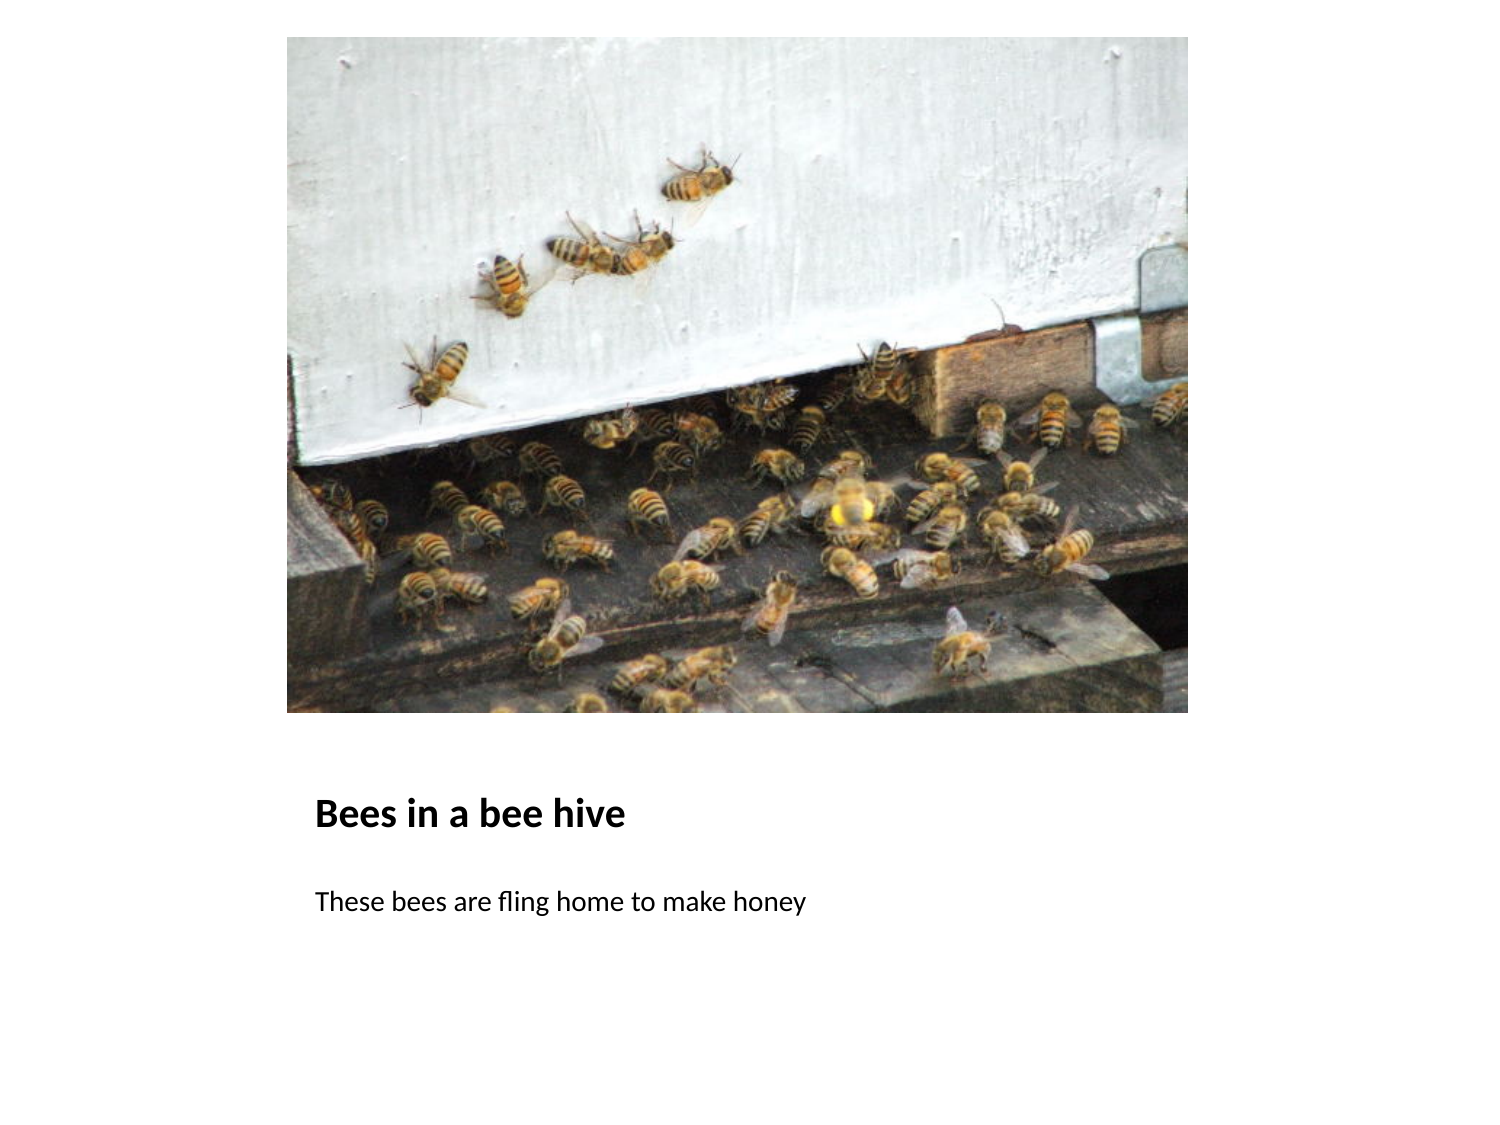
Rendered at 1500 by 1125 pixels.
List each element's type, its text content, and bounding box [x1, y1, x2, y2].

picture [287, 37, 1188, 713]
list These bees are fling home to make honey [300, 875, 1200, 1088]
title Bees in a bee hive [300, 750, 1200, 843]
